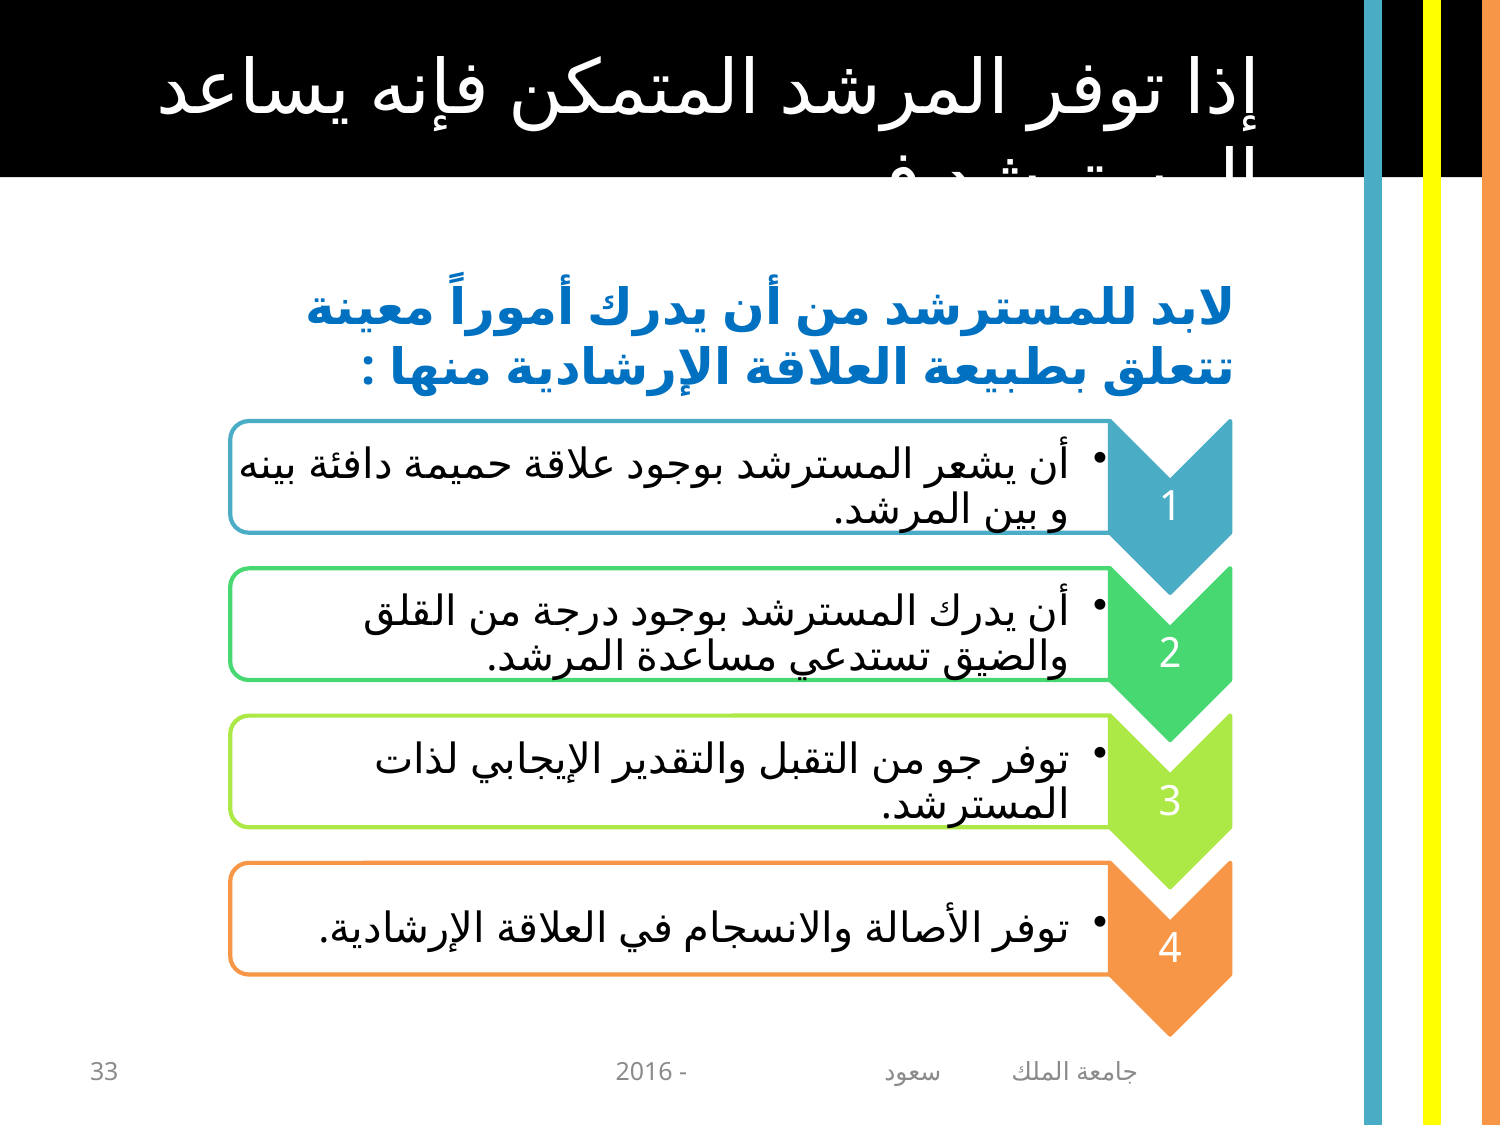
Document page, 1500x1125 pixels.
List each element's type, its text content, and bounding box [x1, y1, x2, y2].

text_box إذا توفر المرشد المتمكن فإنه يساعد المسترشد في [0, 30, 1276, 226]
slide_number 33 [75, 1042, 425, 1103]
text_box [1480, 0, 1500, 1125]
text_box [229, 420, 1231, 1036]
text_box [1384, 0, 1421, 179]
text_box لابد للمسترشد من أن يدرك أموراً معينة تتعلق بطبيعة العلاقة الإرشادية منها : [242, 267, 1270, 402]
text_box [1443, 0, 1480, 179]
text_box [0, 0, 1362, 179]
text_box [1362, 0, 1384, 1125]
text_box [1421, 0, 1443, 1125]
footer جامعة الملك سعود - 2016 [512, 1045, 988, 1103]
